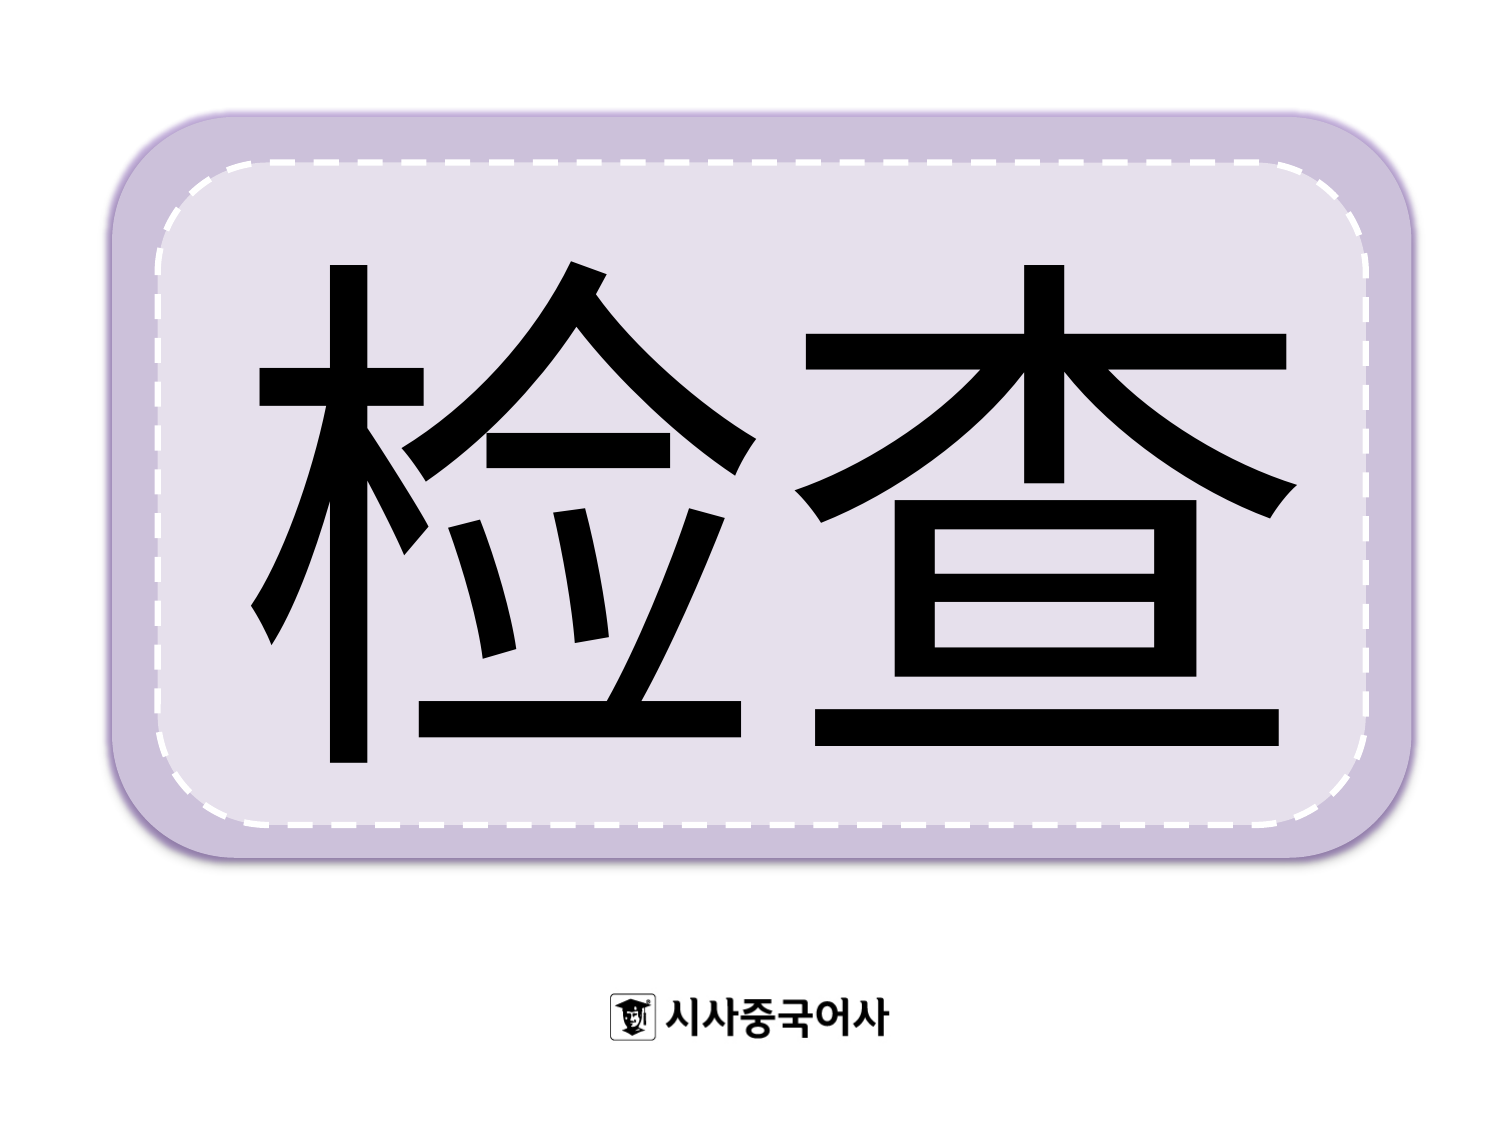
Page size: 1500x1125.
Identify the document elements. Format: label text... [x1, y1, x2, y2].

picture [602, 987, 898, 1047]
text_box 检查 [171, 172, 1380, 836]
